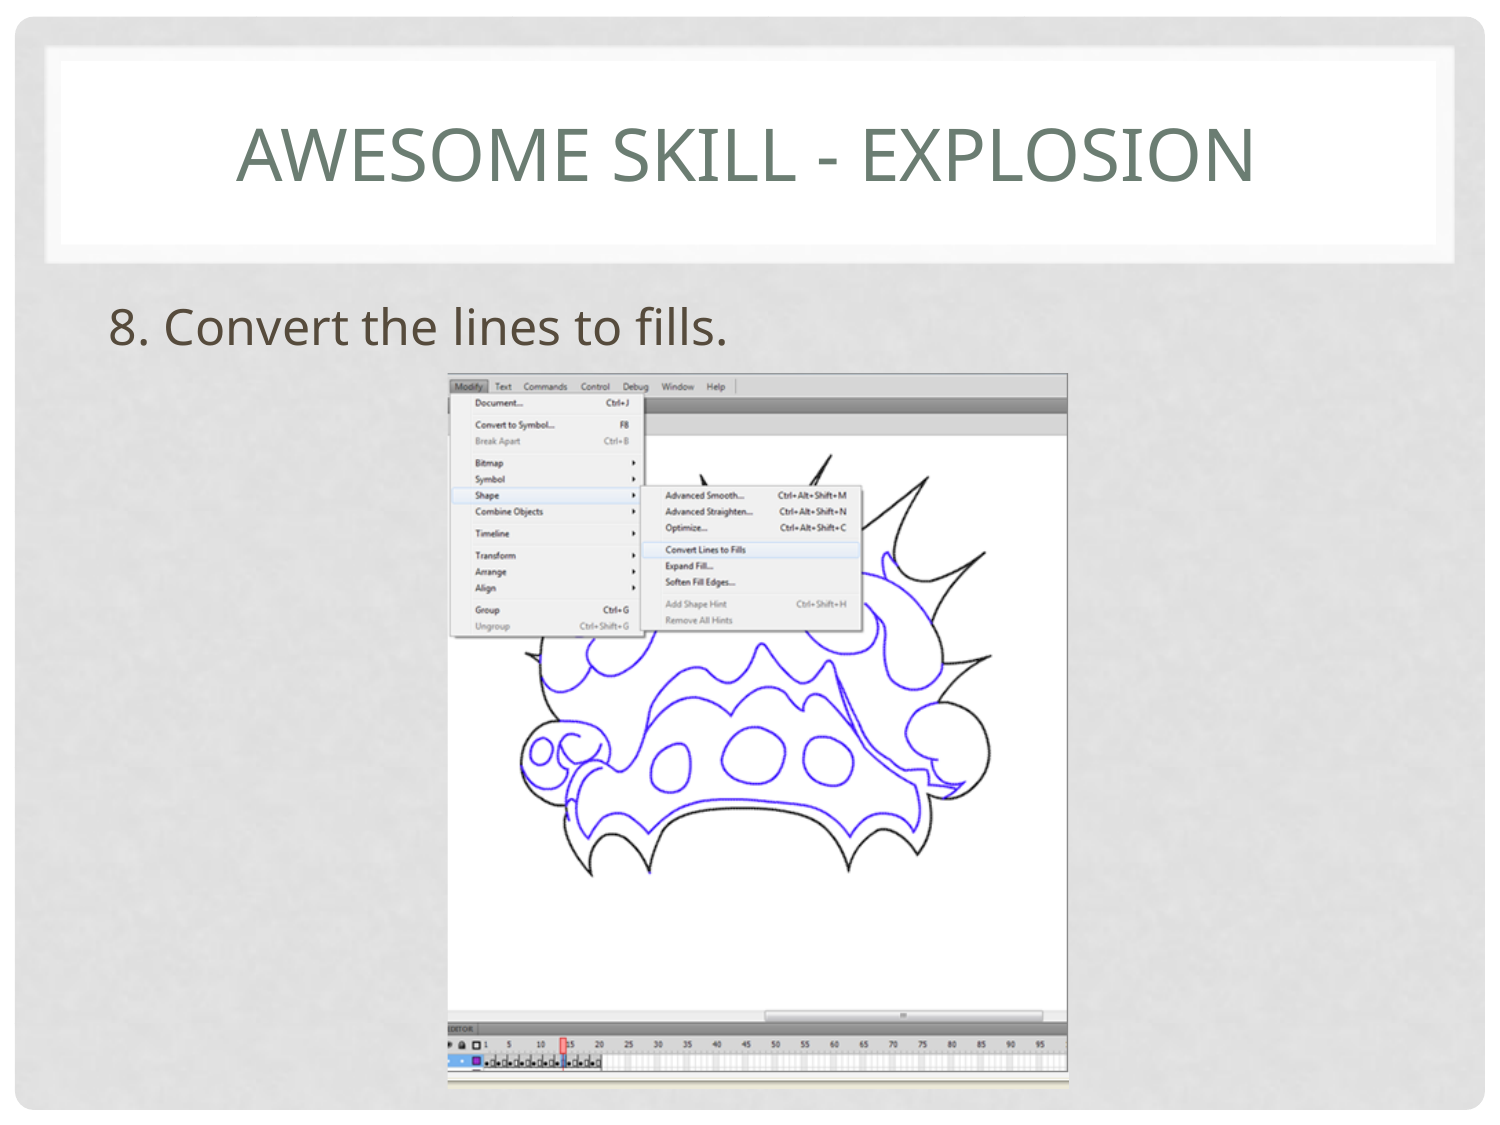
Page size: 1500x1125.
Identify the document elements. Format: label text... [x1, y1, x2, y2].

list 8. Convert the lines to fills. [75, 287, 1425, 1005]
title Awesome skill - Explosion [69, 66, 1425, 238]
picture [447, 373, 1070, 1089]
